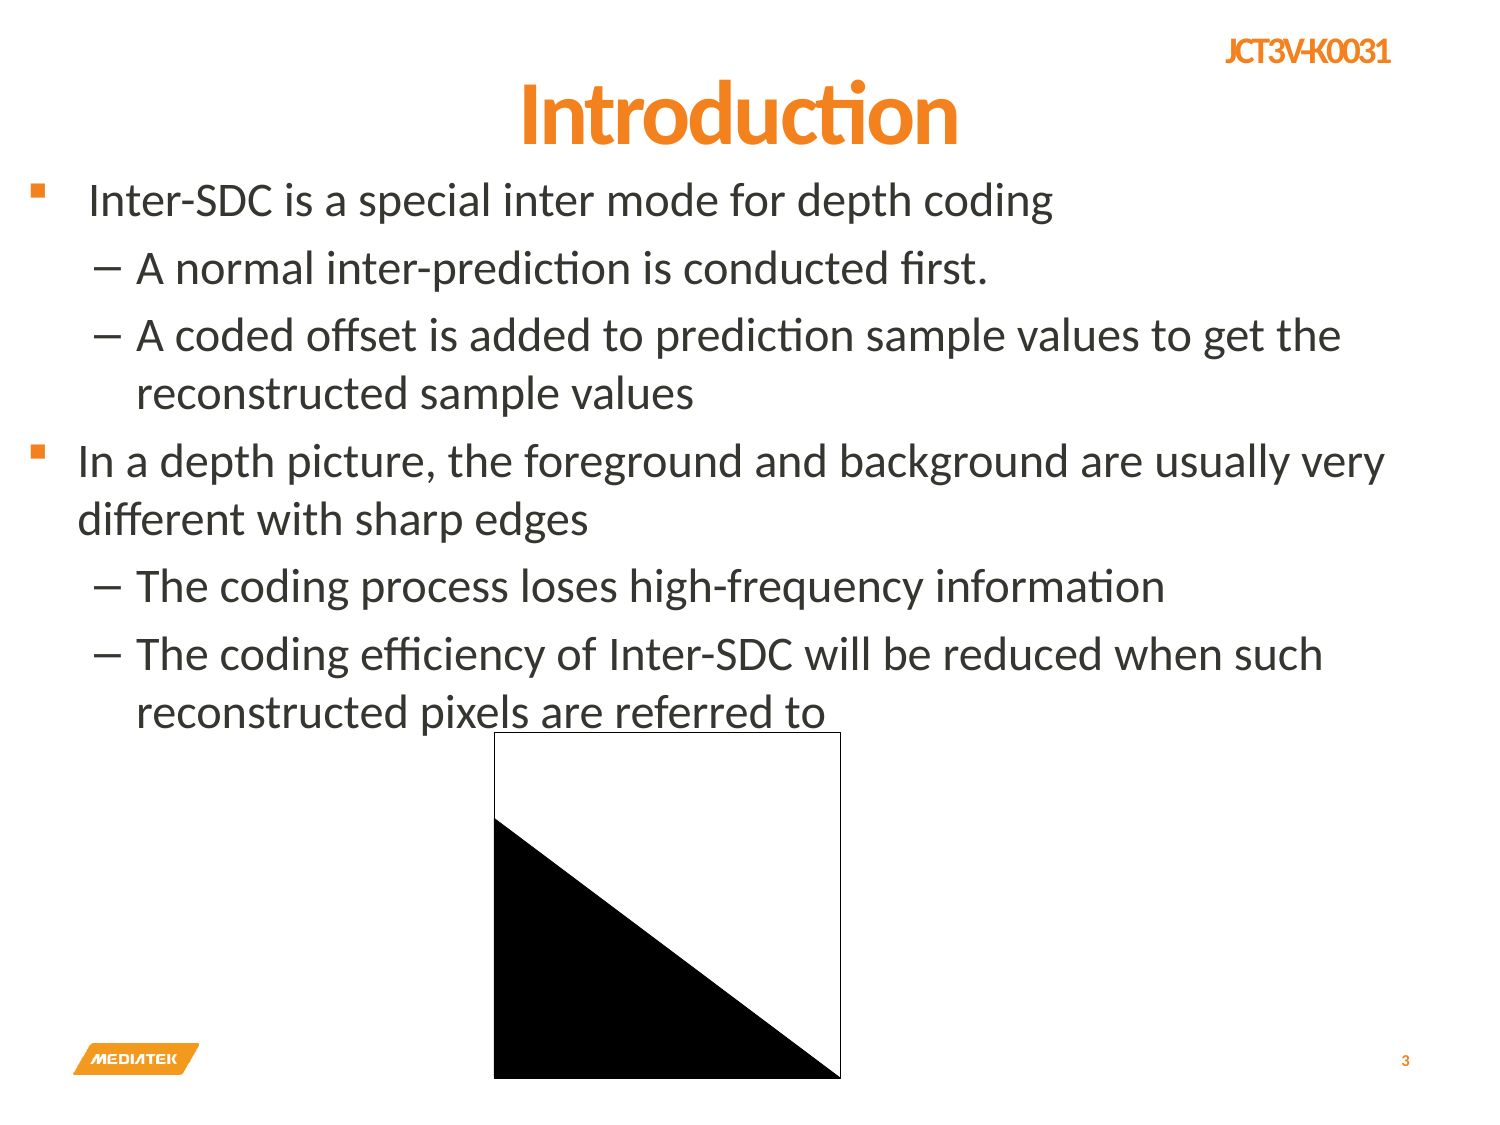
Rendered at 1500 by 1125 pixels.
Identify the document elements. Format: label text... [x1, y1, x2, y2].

title Introduction [64, 66, 1415, 160]
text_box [489, 727, 845, 1083]
list Inter-SDC is a special inter mode for depth coding A normal inter-prediction is conducted first. A coded offset is added to prediction sample values to get the reconstructed sample values In a depth picture, the foreground and background are usually very different with sharp edges The coding process loses high-frequency information The coding efficiency of Inter-SDC will be reduced when such reconstructed pixels are referred to [11, 160, 1447, 752]
slide_number 3 [1251, 1029, 1425, 1090]
picture [73, 1043, 199, 1075]
